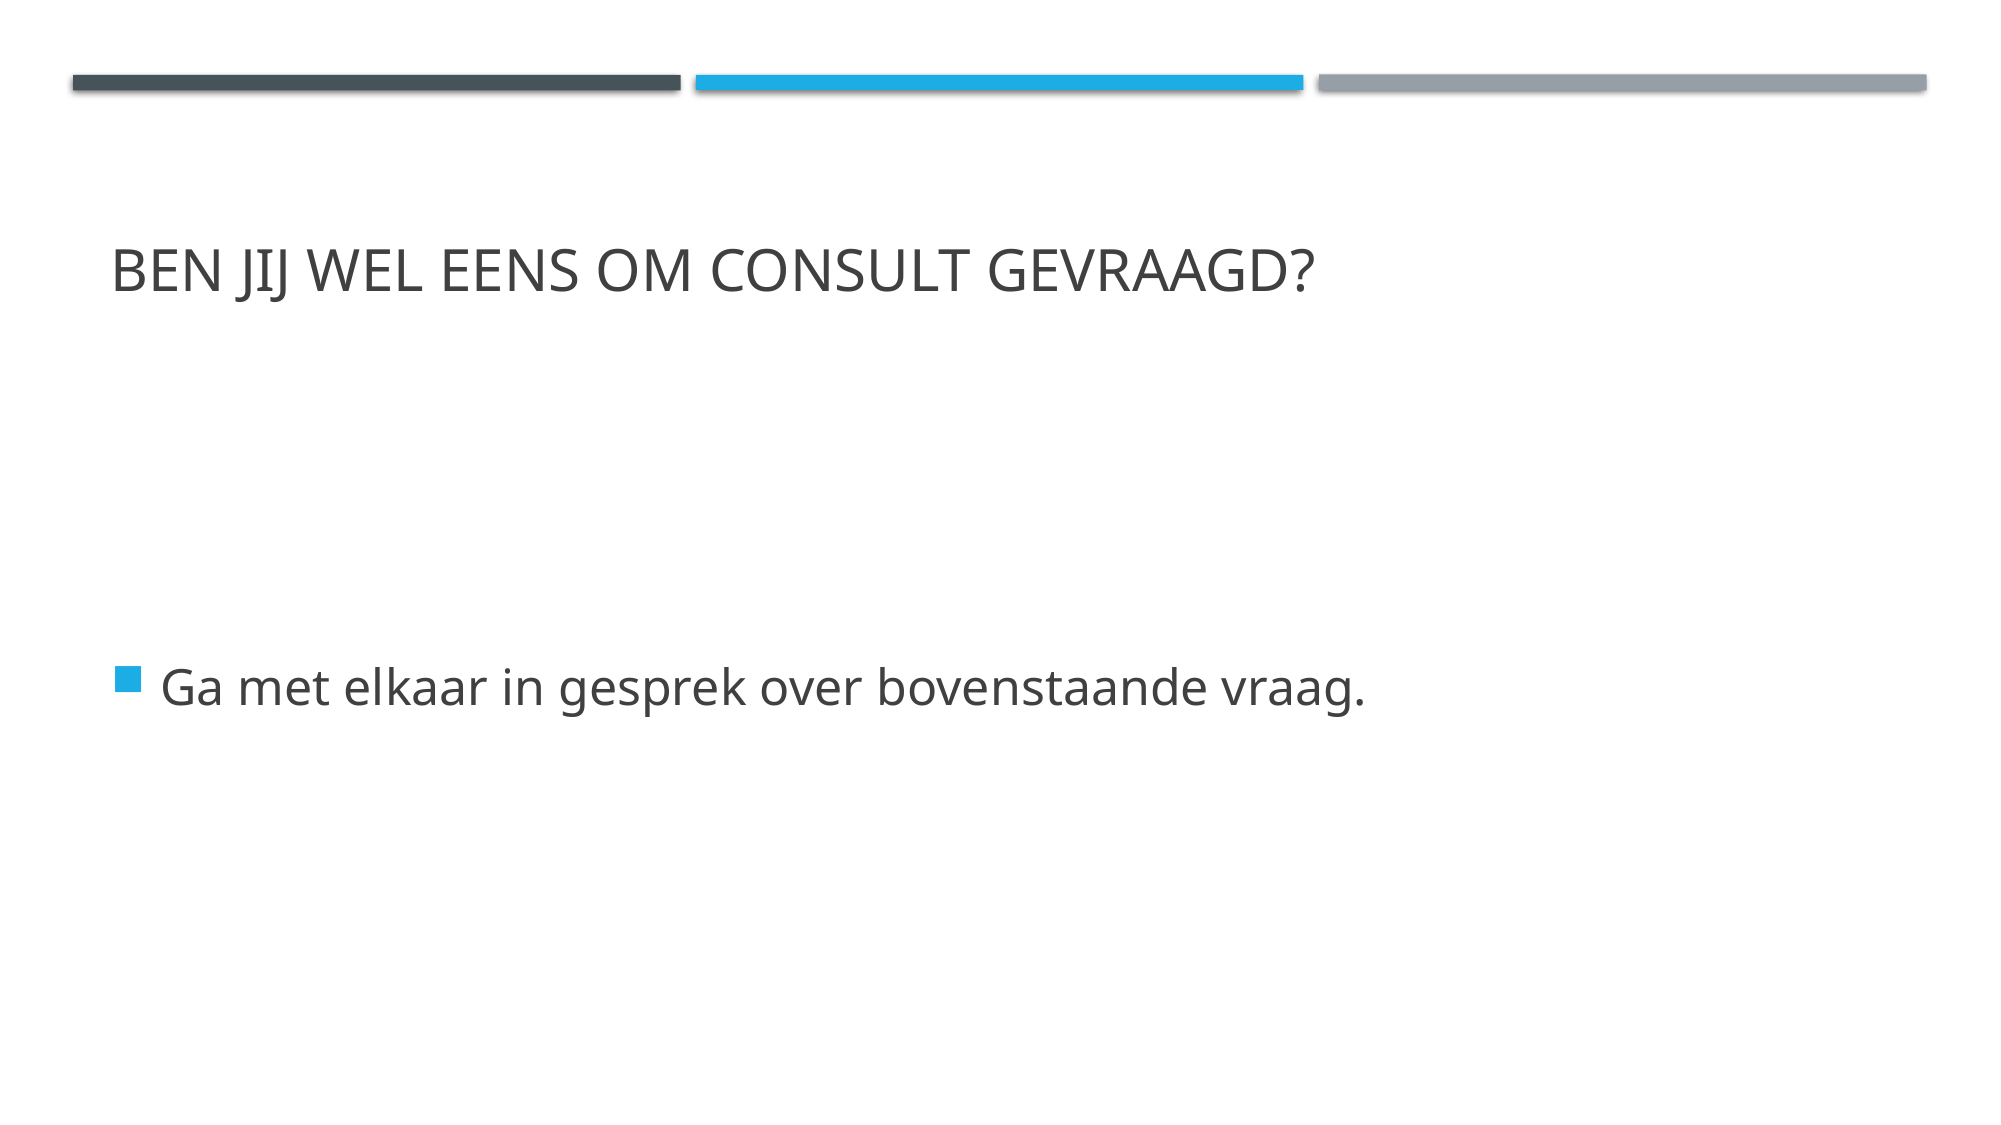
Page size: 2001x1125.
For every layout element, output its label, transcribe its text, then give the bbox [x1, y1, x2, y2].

title Ben jij wel eens om consult gevraagd? [95, 115, 1905, 311]
list Ga met elkaar in gesprek over bovenstaande vraag. [95, 383, 1905, 981]
